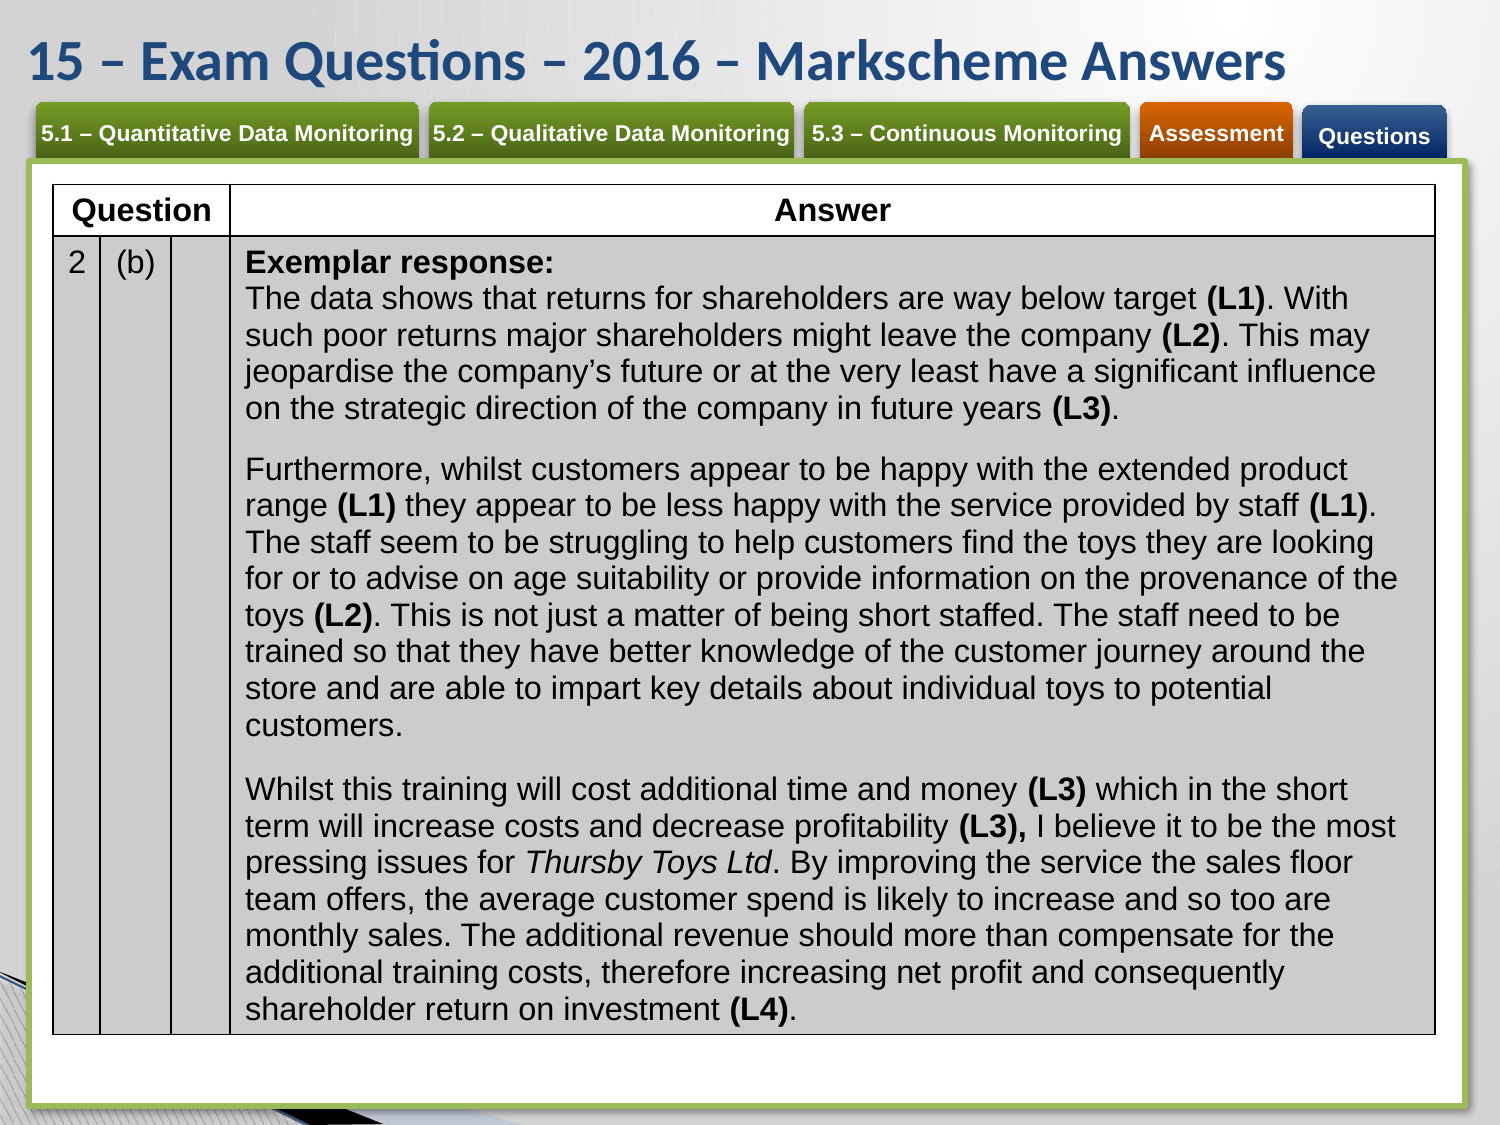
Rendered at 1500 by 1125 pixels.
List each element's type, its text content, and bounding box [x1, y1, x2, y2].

table_cell [172, 237, 229, 1034]
picture [281, 1114, 303, 1125]
table_cell Exemplar response: The data shows that returns for shareholders are way below target (L1). With such poor returns major shareholders might leave the company (L2). This may jeopardise the company’s future or at the very least have a significant influence on the strategic direction of the company in future years (L3). Furthermore, whilst customers appear to be happy with the extended product range (L1) they appear to be less happy with the service provided by staff (L1). The staff seem to be struggling to help customers find the toys they are looking for or to advise on age suitability or provide information on the provenance of the toys (L2). This is not just a matter of being short staffed. The staff need to be trained so that they have better knowledge of the customer journey around the store and are able to impart key details about individual toys to potential customers. Whilst this training will cost additional time and money (L3) which in the short term will increase costs and decrease profitability (L3), I believe it to be the most pressing issues for Thursby Toys Ltd. By improving the service the sales floor team offers, the average customer spend is likely to increase and so too are monthly sales. The additional revenue should more than compensate for the additional training costs, therefore increasing net profit and consequently shareholder return on investment (L4). [231, 237, 1434, 1034]
table_cell (b) [101, 237, 170, 1034]
table_cell 2 [54, 237, 99, 1034]
title 15 – Exam Questions – 2016 – Markscheme Answers [11, 11, 1465, 102]
table_header Answer [231, 185, 1434, 235]
table_header Question [54, 185, 229, 235]
